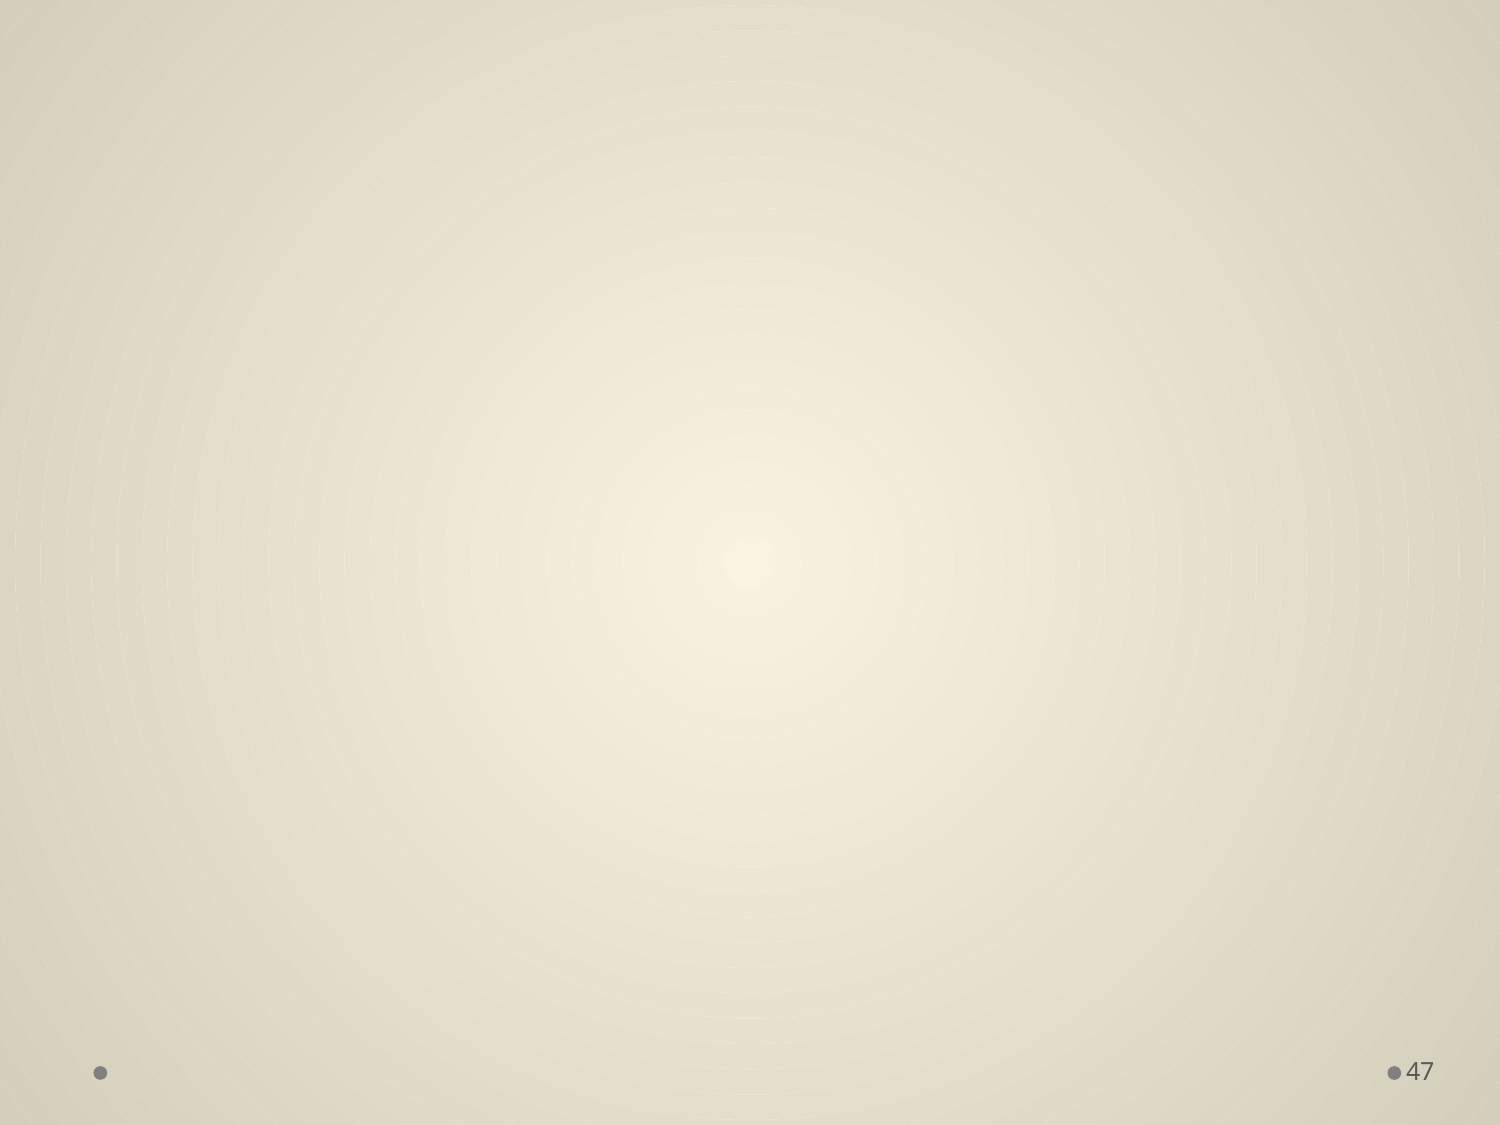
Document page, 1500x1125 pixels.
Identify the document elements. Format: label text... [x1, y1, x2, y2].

slide_number 47 [1401, 1042, 1494, 1103]
